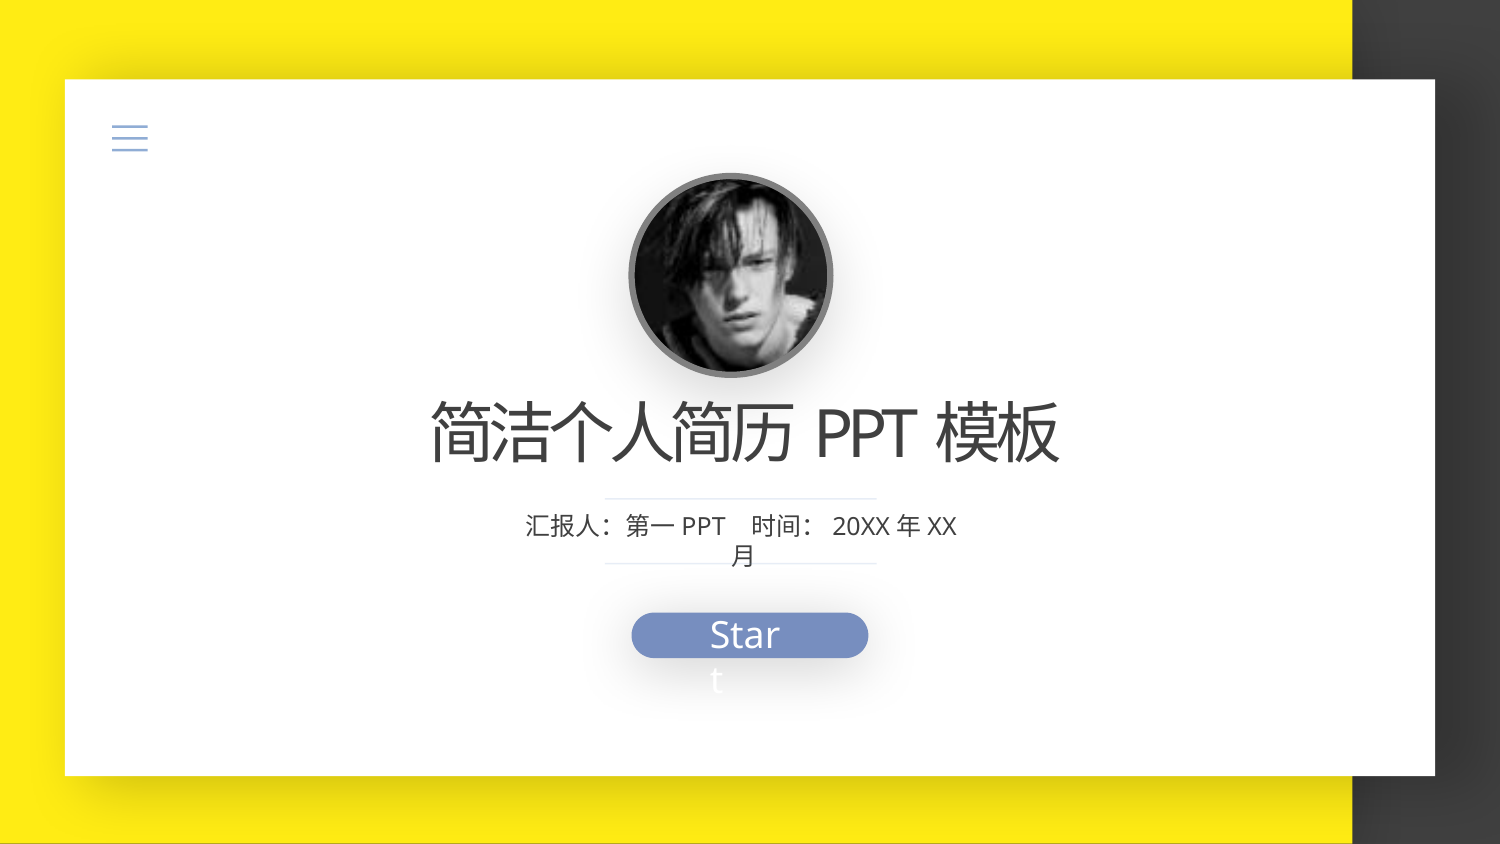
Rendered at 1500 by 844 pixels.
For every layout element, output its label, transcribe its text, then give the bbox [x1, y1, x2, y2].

text_box 简洁个人简历PPT模板 [413, 383, 1087, 478]
picture [631, 175, 831, 376]
text_box [63, 77, 1437, 778]
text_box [631, 603, 869, 659]
text_box 汇报人：第一PPT 时间：20XX年XX月 [501, 502, 987, 547]
